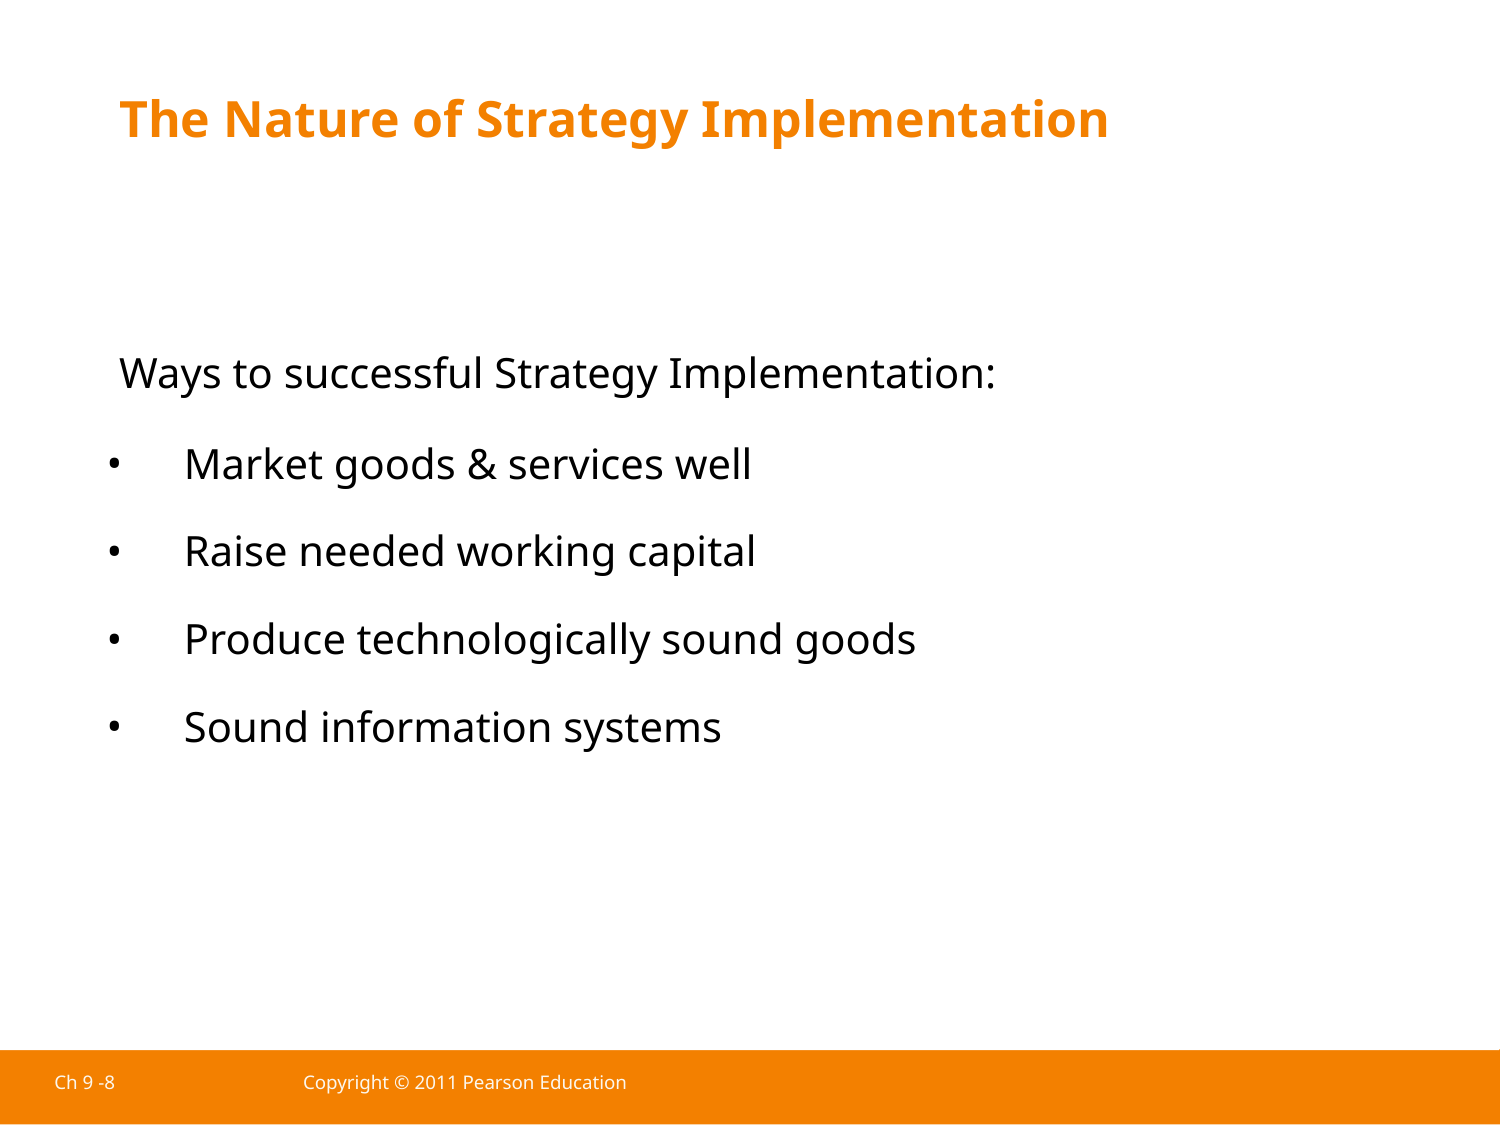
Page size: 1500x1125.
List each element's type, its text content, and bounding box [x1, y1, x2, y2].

list Market goods & services well Raise needed working capital Produce technologically sound goods Sound information systems [99, 411, 1401, 776]
text_box Ch 9 -8 [47, 1070, 165, 1093]
picture [1248, 1042, 1500, 1124]
text_box The Nature of Strategy Implementation [112, 87, 1440, 148]
text_box Copyright © 2011 Pearson Education [233, 1070, 697, 1093]
text_box Ways to successful Strategy Implementation: [112, 346, 1365, 397]
